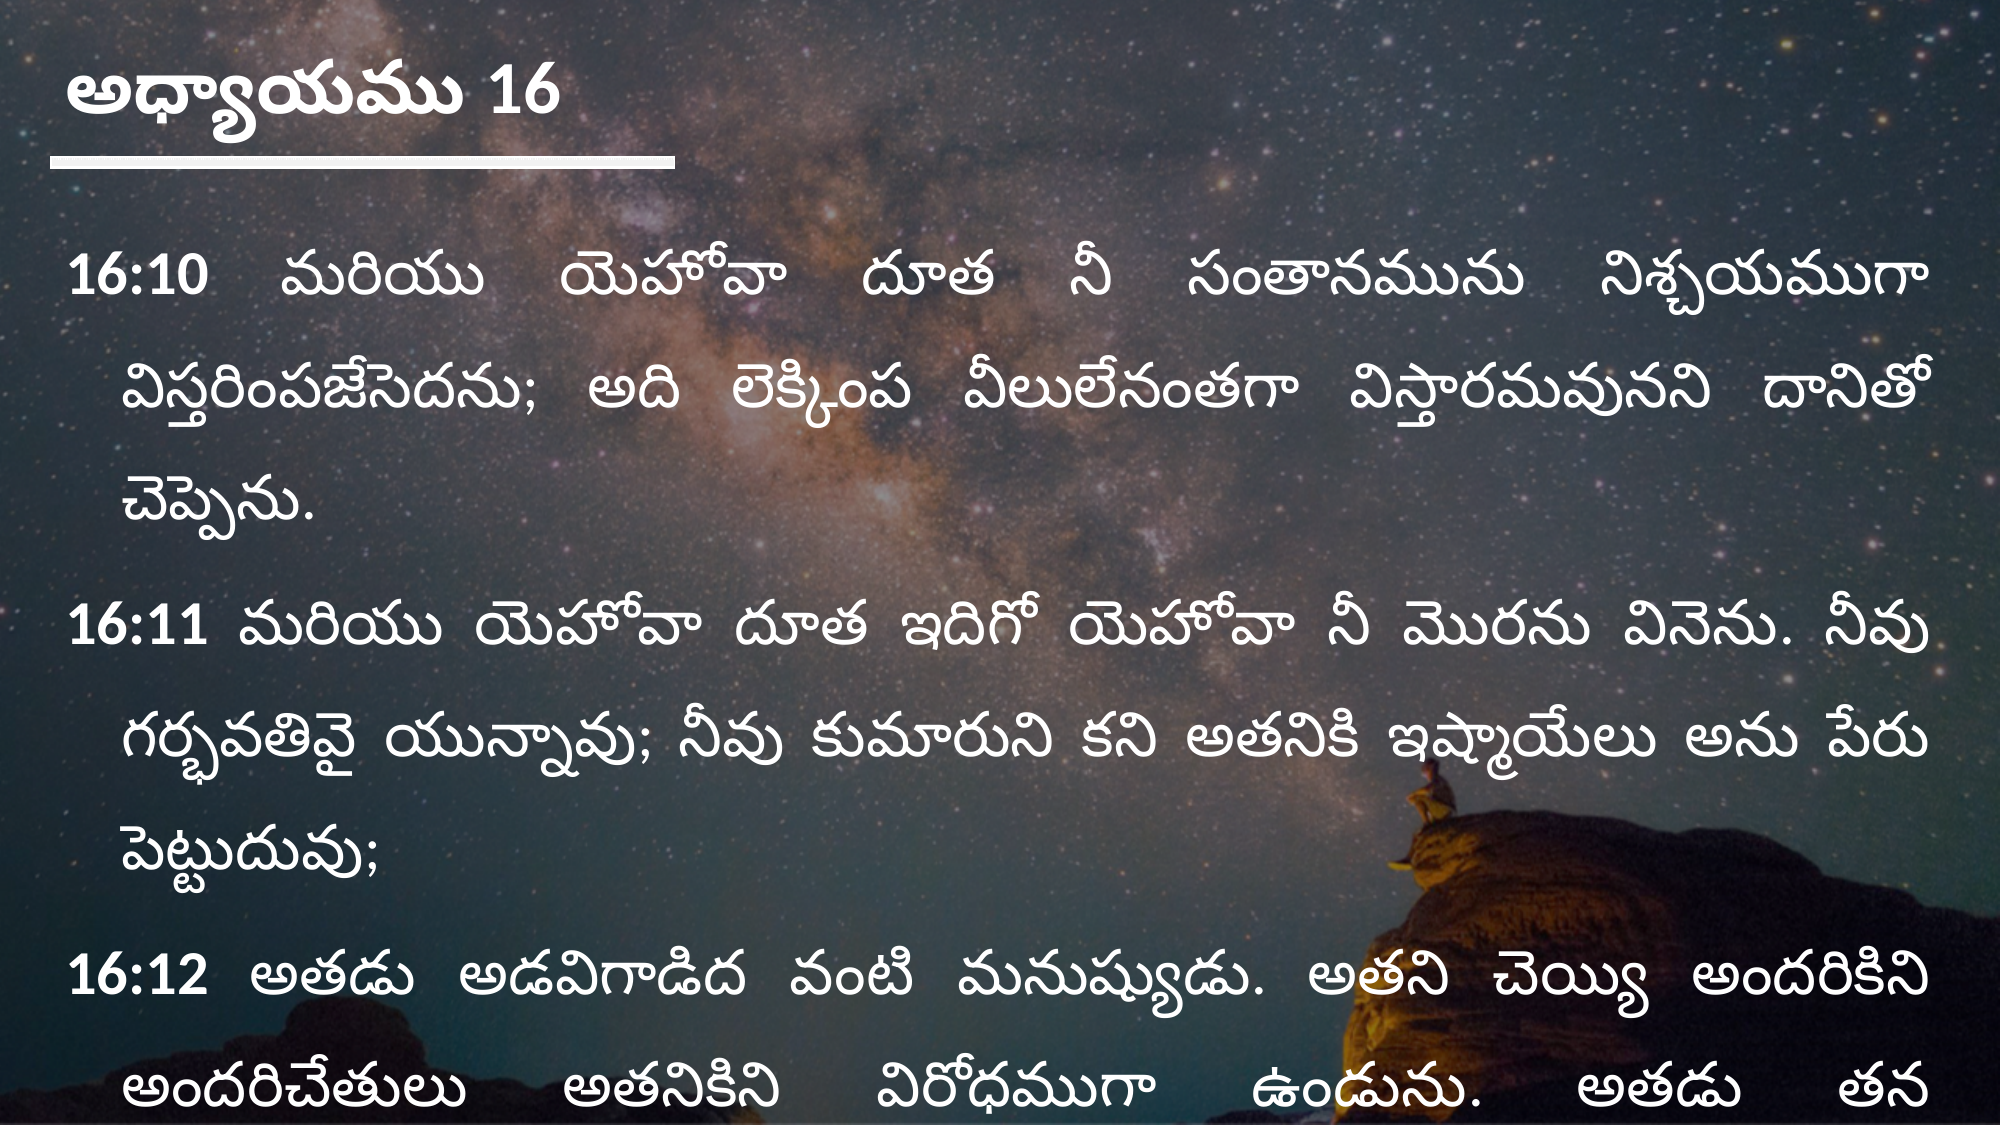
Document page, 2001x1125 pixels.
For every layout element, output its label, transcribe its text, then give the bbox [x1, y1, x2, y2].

picture [0, 0, 2000, 1125]
title అధ్యాయము 16 [50, 0, 1925, 167]
list 16:10 మరియు యెహోవా దూత నీ సంతానమును నిశ్చయముగా విస్తరింపజేసెదను; అది లెక్కింప వీలులేనంతగా విస్తారమవునని దానితో చెప్పెను. 16:11 మరియు యెహోవా దూత ఇదిగో యెహోవా నీ మొరను వినెను. నీవు గర్భవతివై యున్నావు; నీవు కుమారుని కని అతనికి ఇష్మాయేలు అను పేరు పెట్టుదువు; 16:12 అతడు అడవిగాడిద వంటి మనుష్యుడు. అతని చెయ్యి అందరికిని అందరిచేతులు అతనికిని విరోధముగా ఉండును. అతడు తన సహోదరులందరి యెదుట నివసించునని దానితో చెప్పగా [50, 187, 1946, 1063]
